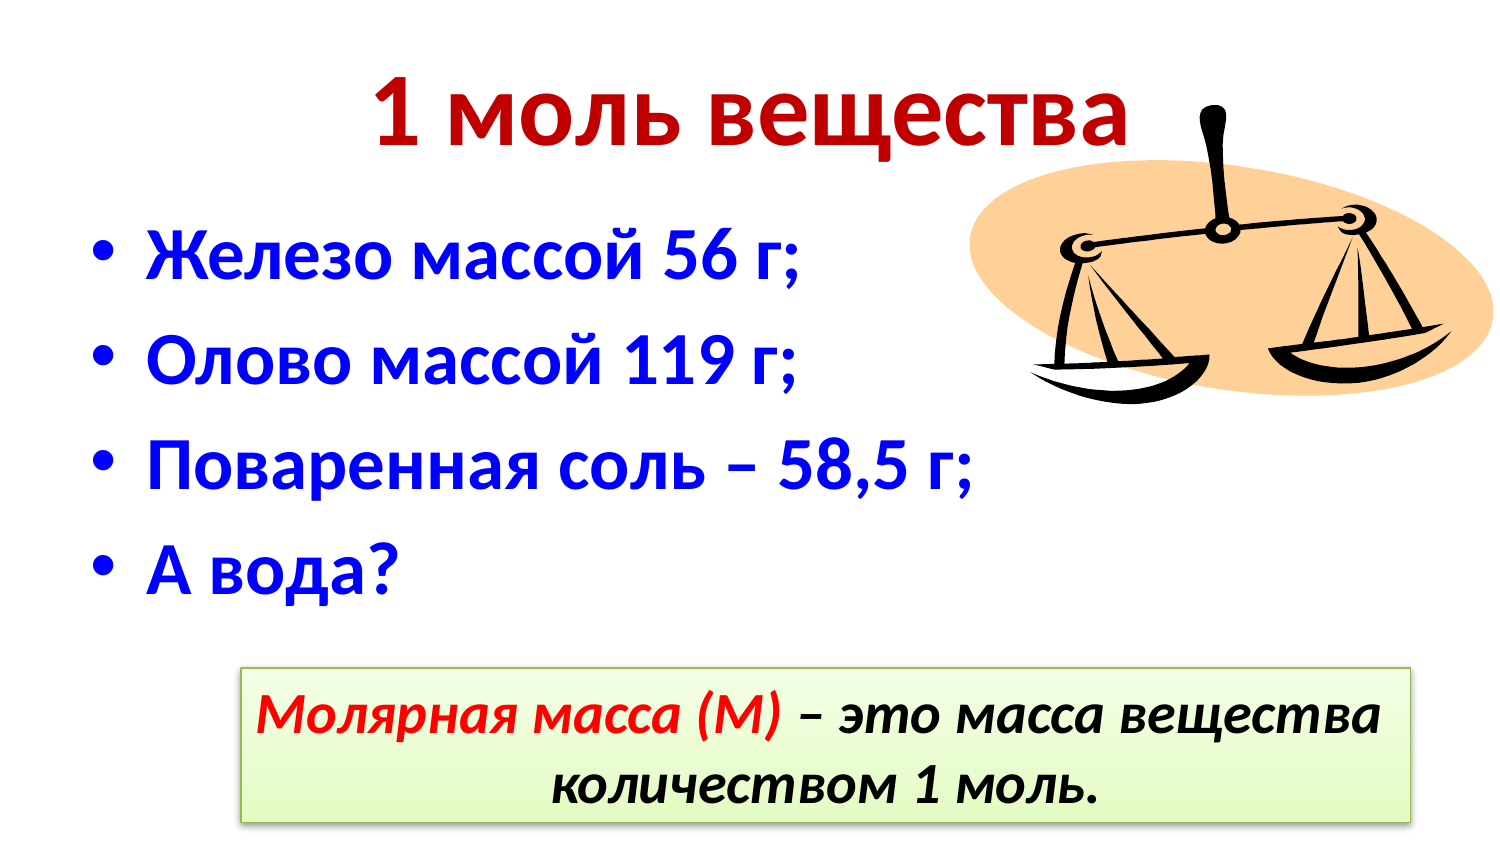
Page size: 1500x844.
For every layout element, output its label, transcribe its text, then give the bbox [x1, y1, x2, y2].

list Железо массой 56 г; Олово массой 119 г; Поваренная соль – 58,5 г; А вода? [75, 196, 1425, 754]
title 1 моль вещества [75, 33, 1425, 175]
picture [962, 102, 1500, 411]
text_box Молярная масса (М) – это масса вещества количеством 1 моль. [240, 667, 1411, 823]
